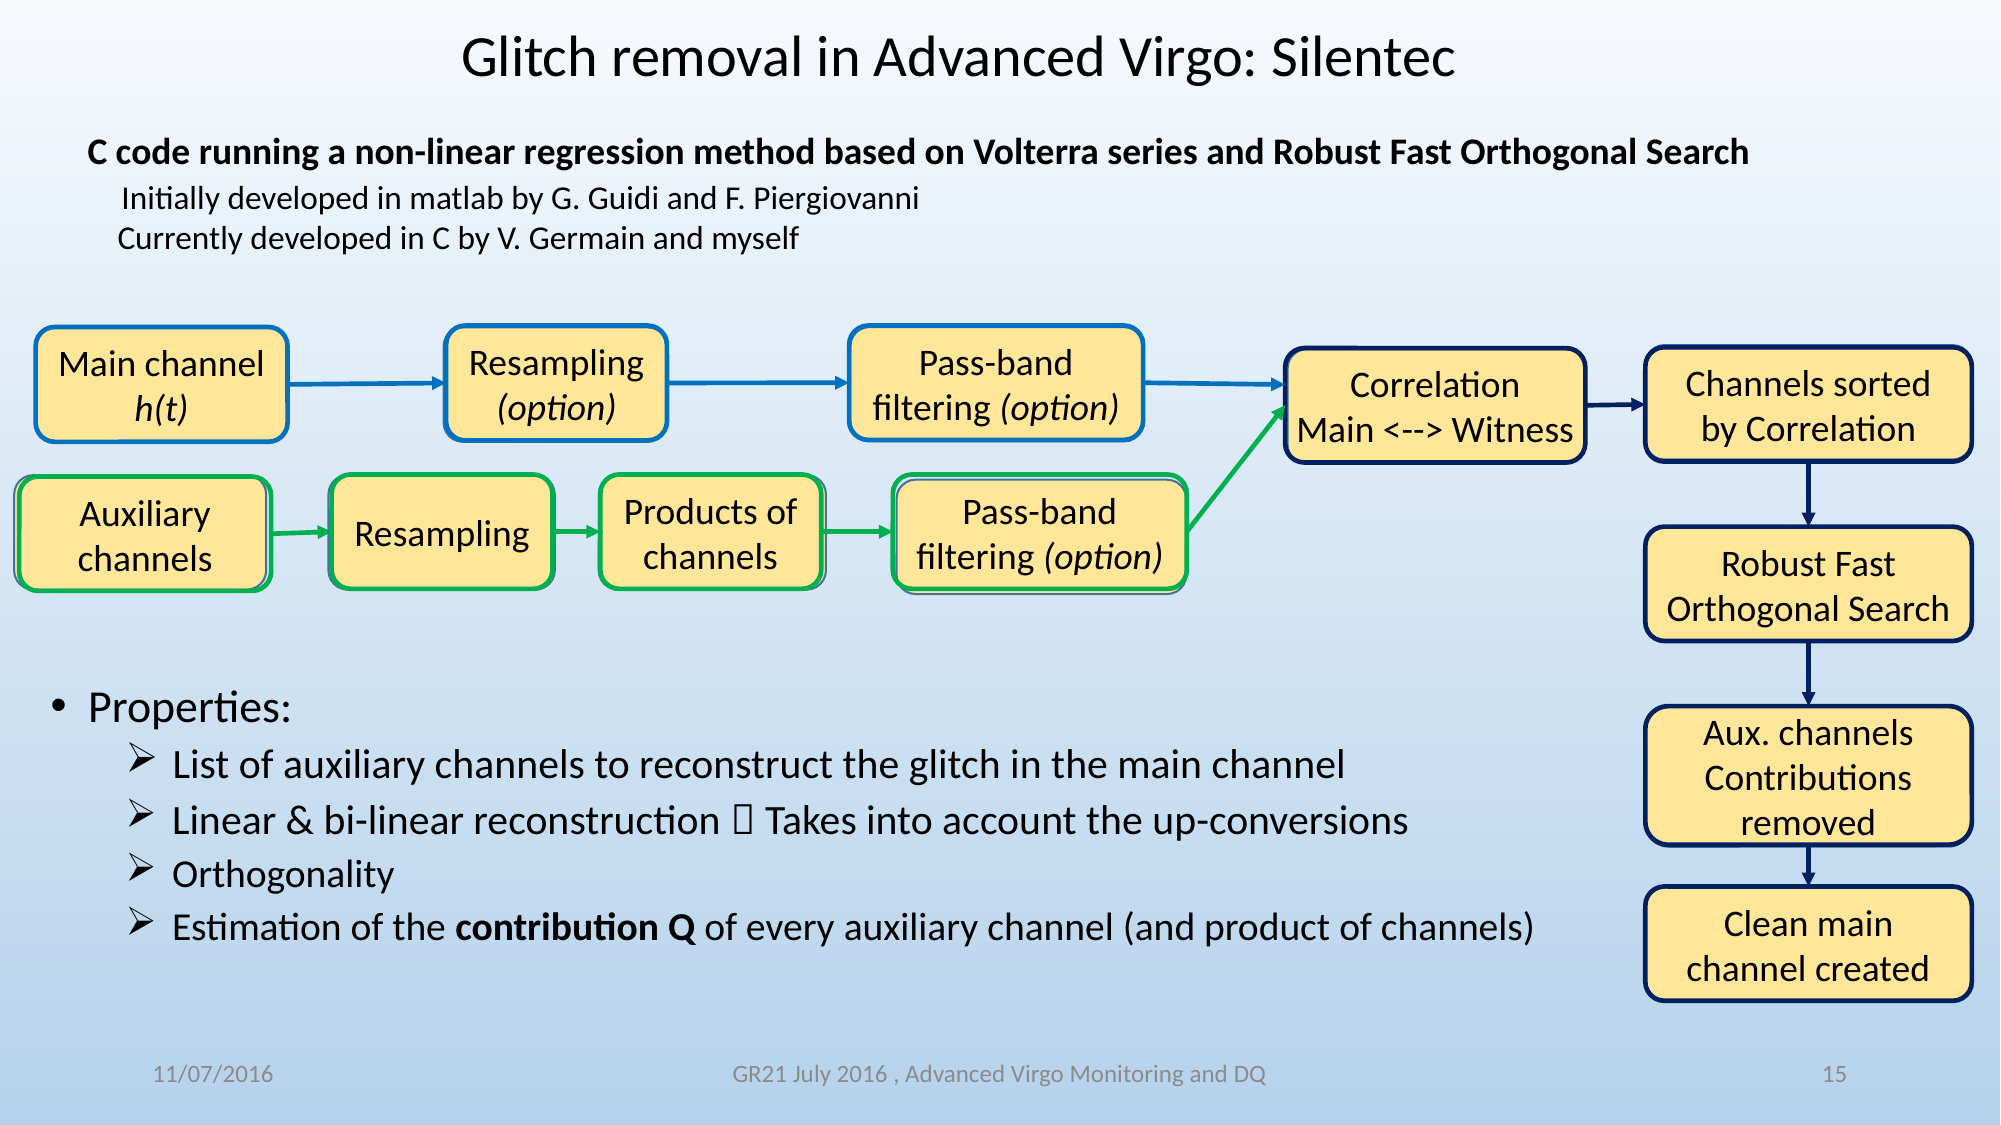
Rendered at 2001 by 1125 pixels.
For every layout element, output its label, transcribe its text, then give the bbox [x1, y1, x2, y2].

text_box Aux. channels Contributions removed [1644, 705, 1973, 846]
text_box Channels sorted by Correlation [1644, 346, 1973, 463]
text_box Products of channels [667, 473, 823, 590]
text_box Properties: List of auxiliary channels to reconstruct the glitch in the main channel Linear & bi-linear reconstruction  Takes into account the up-conversions Orthogonality Estimation of the contribution Q of every auxiliary channel (and product of channels) [35, 675, 1564, 978]
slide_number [137, 1042, 588, 1103]
text_box Robust Fast Orthogonal Search [1644, 525, 1973, 643]
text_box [328, 327, 667, 590]
text_box [810, 474, 827, 529]
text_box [850, 327, 1187, 595]
text_box Clean main channel created [1644, 885, 1973, 1002]
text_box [14, 327, 288, 590]
text_box Correlation Main <--> Witness [1284, 347, 1587, 464]
slide_number 15 [1412, 1042, 1863, 1103]
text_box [1186, 405, 1286, 532]
text_box [613, 534, 827, 591]
text_box C code running a non-linear regression method based on Volterra series and Robust Fast Orthogonal Search Initially developed in matlab by G. Guidi and F. Piergiovanni Currently developed in C by V. Germain and myself [72, 119, 1846, 264]
text_box Glitch removal in Advanced Virgo: Silentec [340, 11, 1578, 96]
footer GR21 July 2016 , Advanced Virgo Monitoring and DQ [662, 1042, 1338, 1103]
